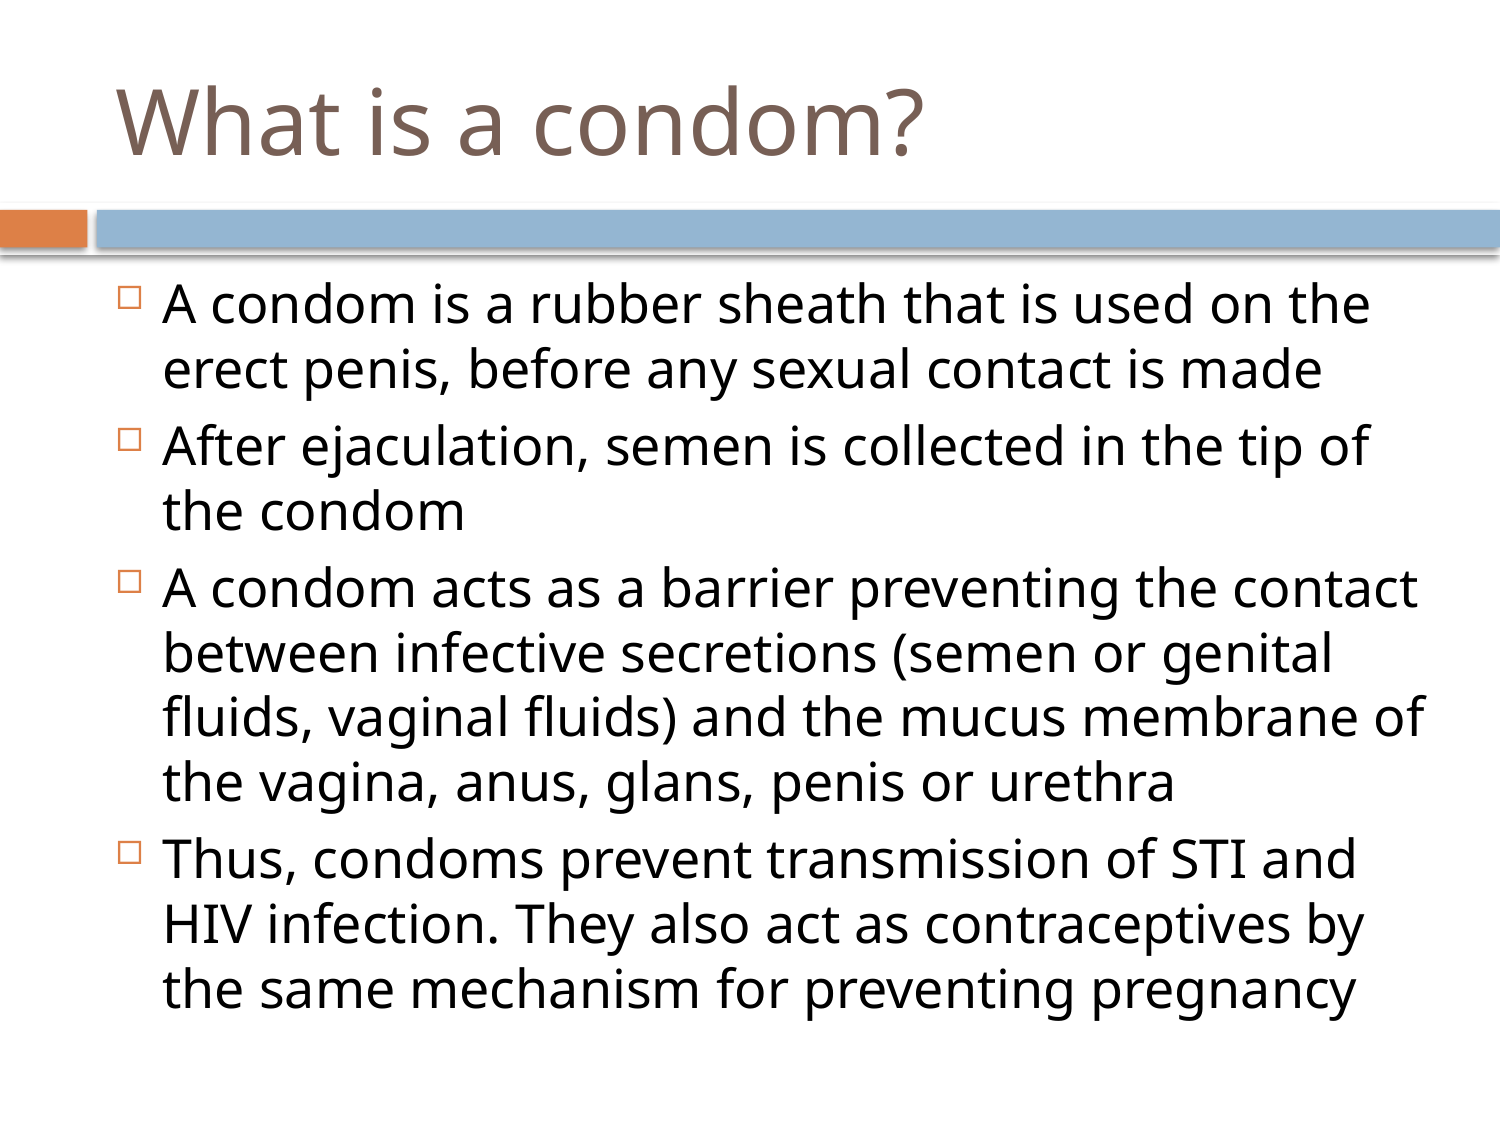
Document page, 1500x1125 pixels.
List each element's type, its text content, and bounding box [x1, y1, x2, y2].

title What is a condom? [100, 37, 1439, 201]
list A condom is a rubber sheath that is used on the erect penis, before any sexual contact is made After ejaculation, semen is collected in the tip of the condom A condom acts as a barrier preventing the contact between infective secretions (semen or genital fluids, vaginal fluids) and the mucus membrane of the vagina, anus, glans, penis or urethra Thus, condoms prevent transmission of STI and HIV infection. They also act as contraceptives by the same mechanism for preventing pregnancy [100, 262, 1451, 1076]
